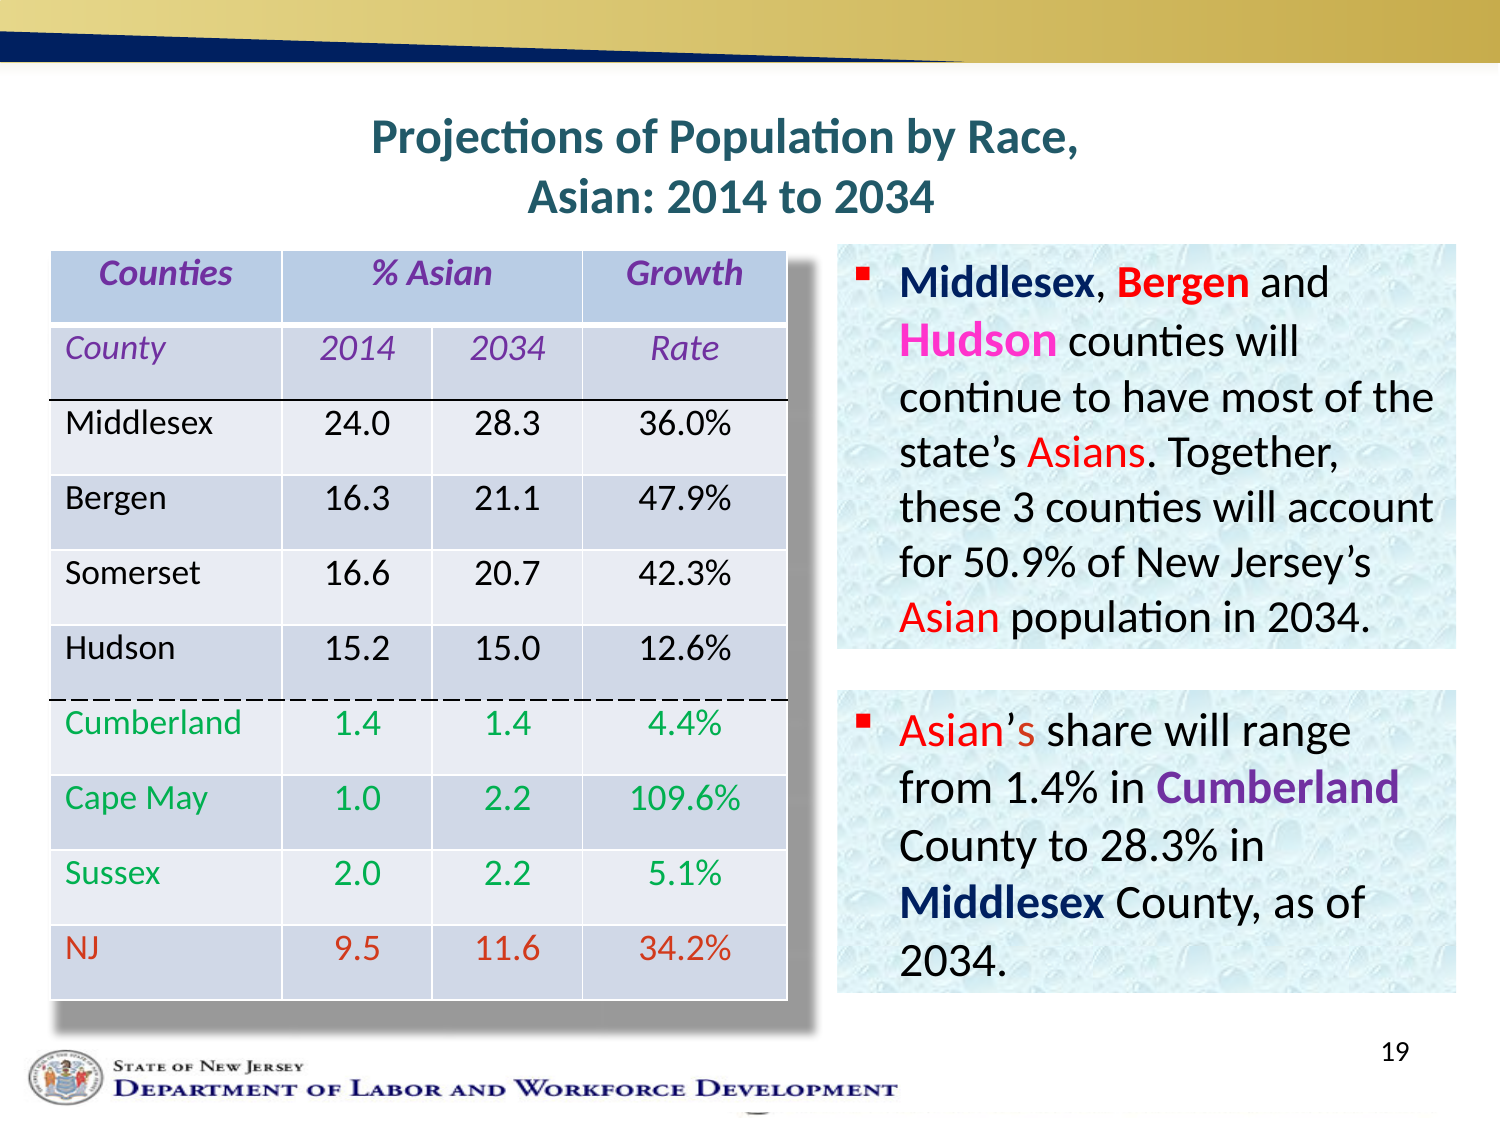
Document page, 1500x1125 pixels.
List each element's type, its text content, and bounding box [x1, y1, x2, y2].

table_cell 36.0% [583, 401, 786, 474]
table_cell 9.5 [283, 926, 431, 999]
table_cell 2.0 [283, 851, 431, 924]
table_cell 2.2 [433, 776, 582, 849]
table_cell 11.6 [433, 926, 582, 999]
table_cell 12.6% [583, 626, 786, 700]
table_cell Rate [583, 328, 786, 399]
picture [712, 1113, 1438, 1118]
table_cell 47.9% [583, 476, 786, 549]
text_box Middlesex, Bergen and Hudson counties will continue to have most of the state’s Asians. Together, these 3 counties will account for 50.9% of New Jersey’s Asian population in 2034. [837, 244, 1457, 649]
table_cell Middlesex [51, 401, 281, 474]
table_cell Bergen [51, 476, 281, 549]
table_cell 24.0 [283, 401, 431, 474]
table_cell 15.2 [283, 626, 431, 700]
table_header % Asian [283, 251, 582, 322]
table_cell 2034 [433, 328, 582, 399]
table_cell 21.1 [433, 476, 582, 549]
table_cell 16.3 [283, 476, 431, 549]
table_cell 2.2 [433, 851, 582, 924]
text_box Asian’s share will range from 1.4% in Cumberland County to 28.3% in Middlesex County, as of 2034. [837, 690, 1457, 993]
table_cell Cape May [51, 776, 281, 849]
table_cell 5.1% [583, 851, 786, 924]
table_header Counties [51, 251, 281, 322]
table_cell 34.2% [583, 926, 786, 999]
table_cell 1.0 [283, 776, 431, 849]
table_cell 16.6 [283, 551, 431, 624]
table_cell 28.3 [433, 401, 582, 474]
table_cell Cumberland [51, 700, 281, 774]
table_cell County [51, 328, 281, 399]
table_header Growth [583, 251, 786, 322]
table_cell 15.0 [433, 626, 582, 700]
table_cell 4.4% [583, 700, 786, 774]
table_cell NJ [51, 926, 281, 999]
table_cell 109.6% [583, 776, 786, 849]
table_cell Sussex [51, 851, 281, 924]
table_cell Somerset [51, 551, 281, 624]
table_cell 1.4 [433, 700, 582, 774]
table_cell 42.3% [583, 551, 786, 624]
table_cell 2014 [283, 328, 431, 399]
slide_number 19 [1074, 1024, 1425, 1103]
table_cell 20.7 [433, 551, 582, 624]
table_cell Hudson [51, 626, 281, 700]
table_cell 1.4 [283, 700, 431, 774]
text_box Projections of Population by Race, Asian: 2014 to 2034 [187, 96, 1275, 232]
